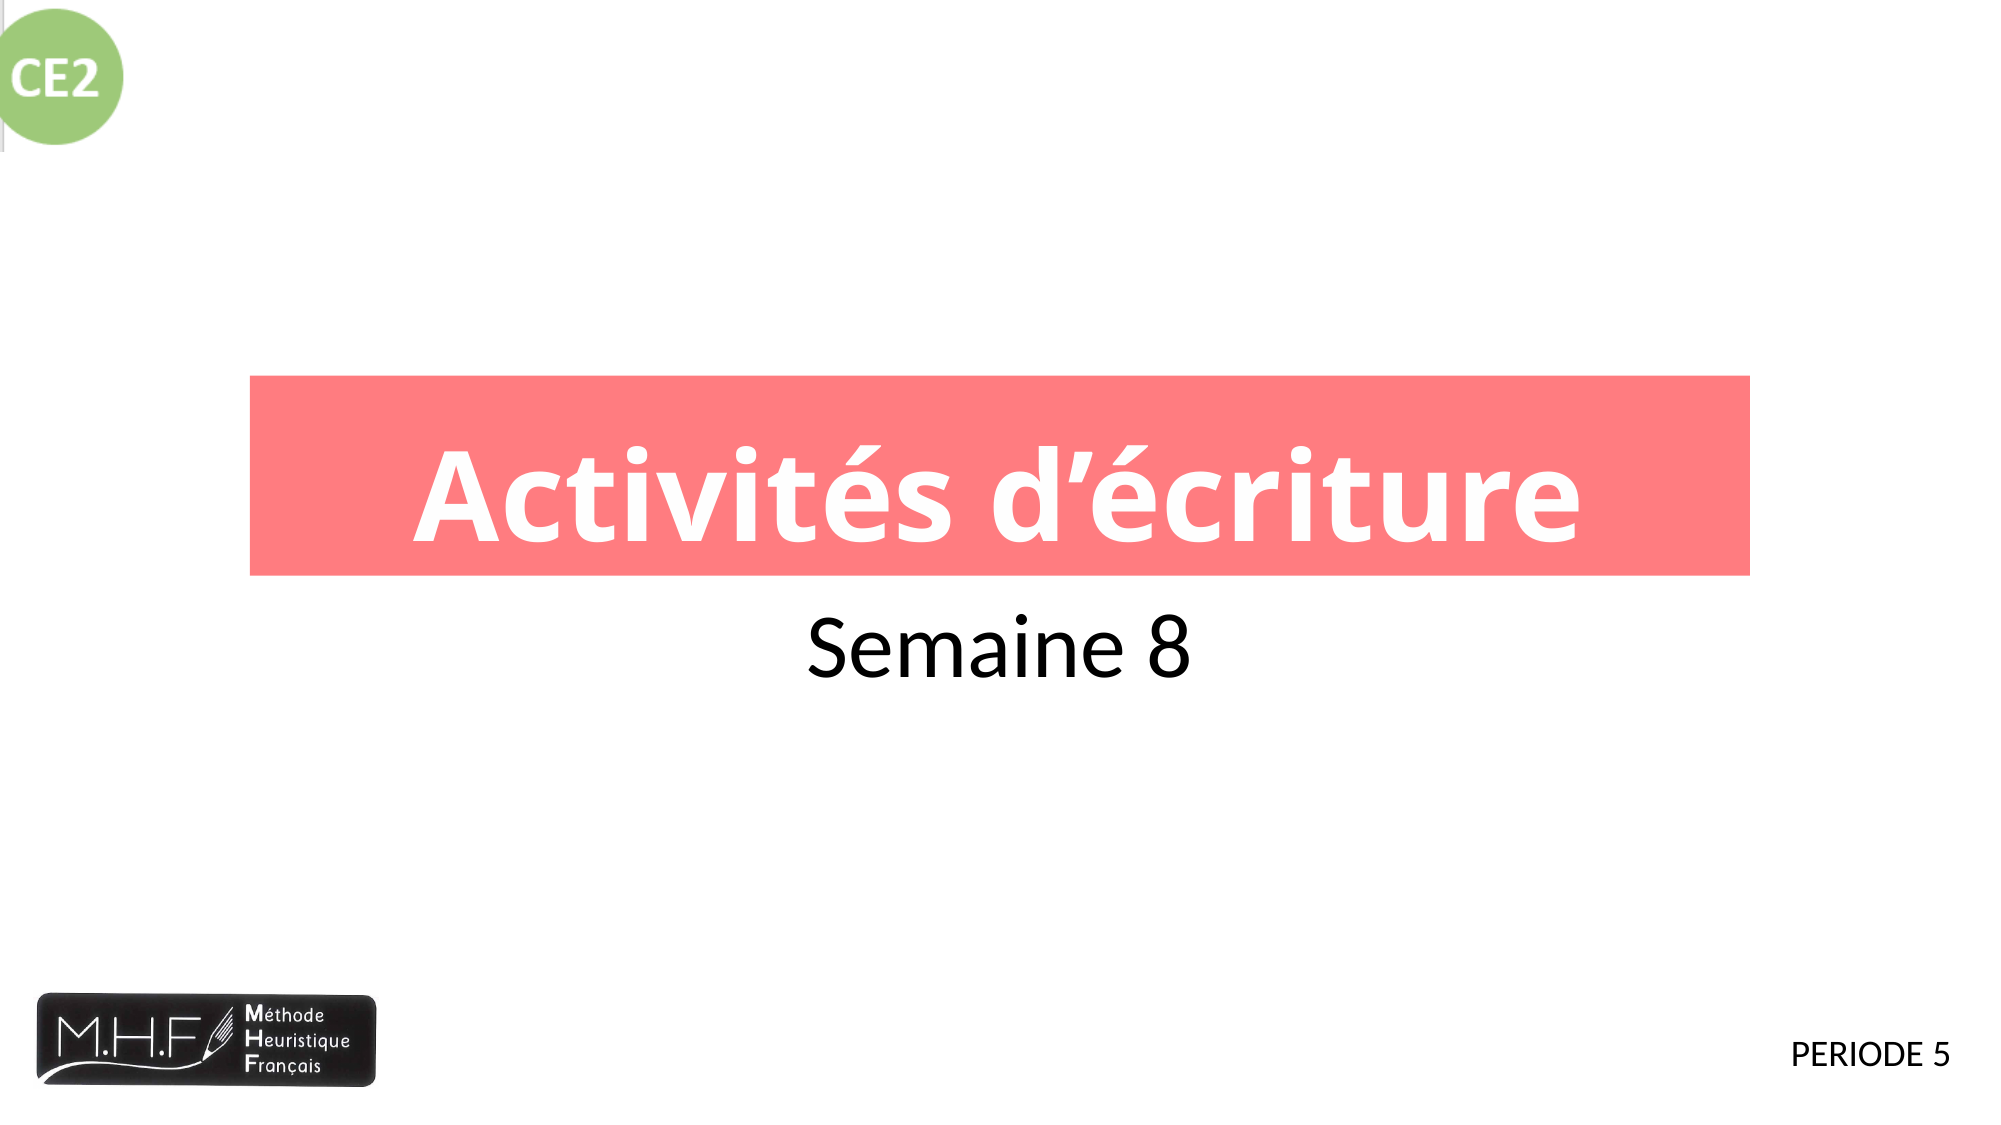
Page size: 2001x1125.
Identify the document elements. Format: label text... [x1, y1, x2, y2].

picture [33, 990, 379, 1089]
subtitle Semaine 8 [249, 590, 1750, 863]
picture [0, 0, 132, 152]
text_box PERIODE 5 [1362, 1021, 1967, 1082]
title Activités d’écriture [249, 375, 1750, 576]
